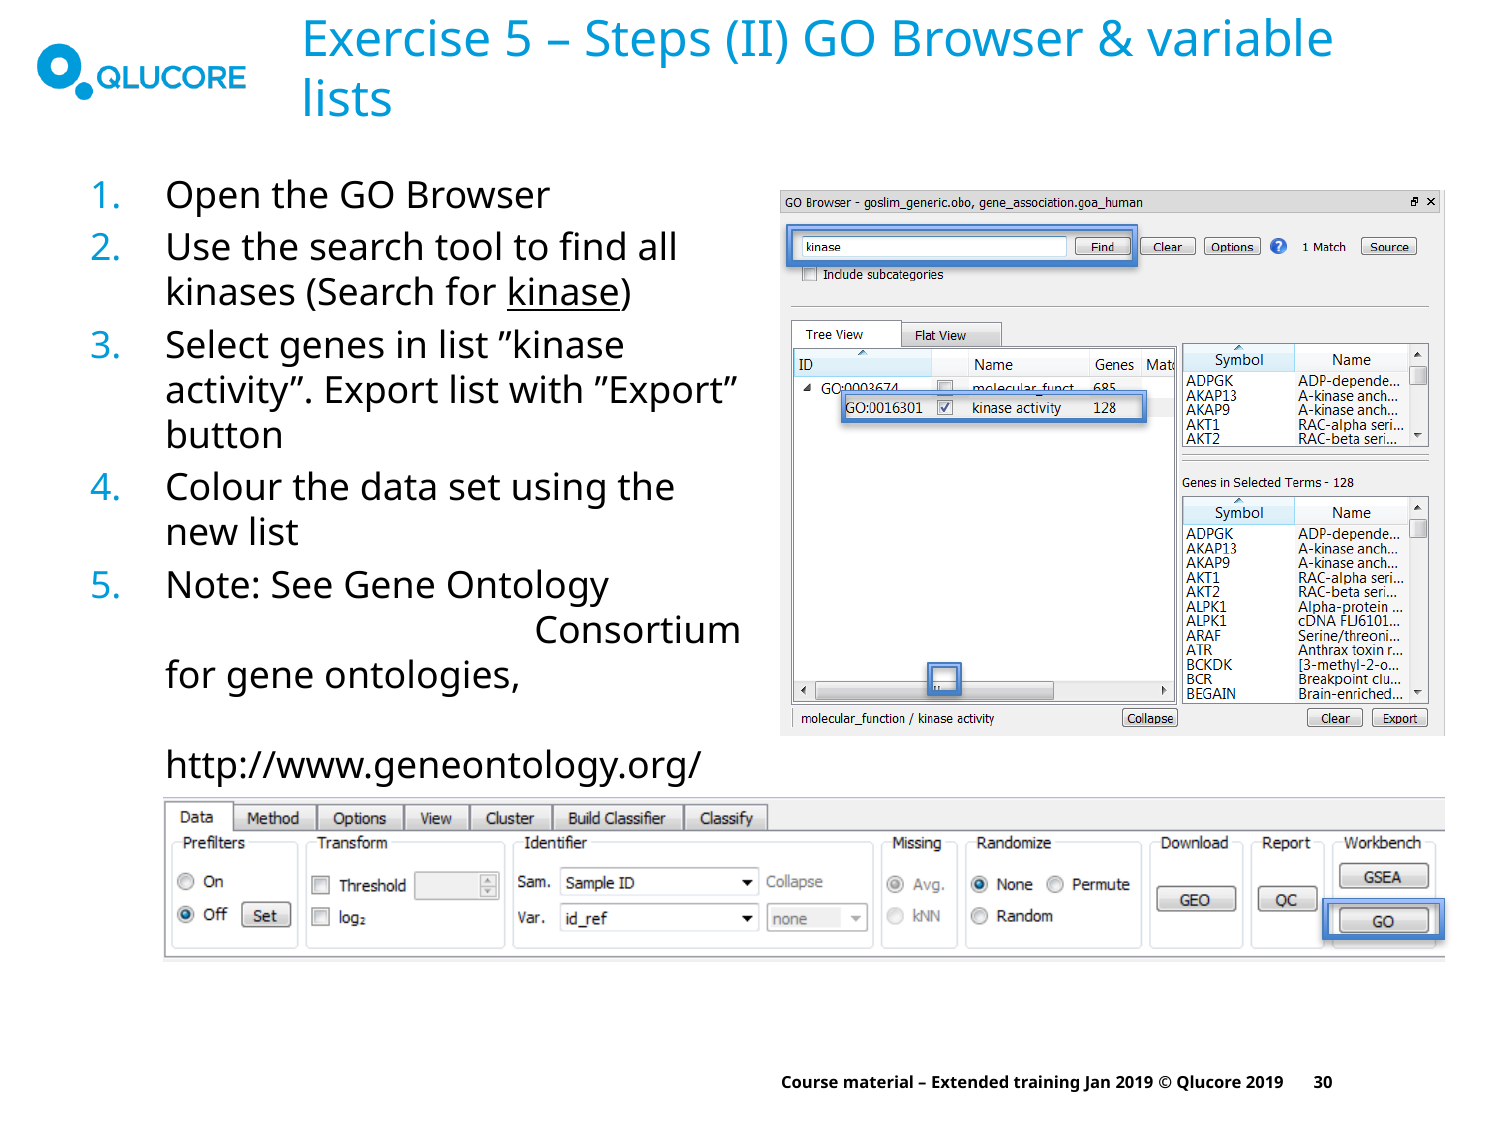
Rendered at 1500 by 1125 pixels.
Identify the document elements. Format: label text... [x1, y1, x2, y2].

picture [163, 797, 1445, 963]
title Exercise 5 – Steps (II) GO Browser & variable lists [286, 8, 1445, 125]
list Open the GO Browser Use the search tool to find all kinases (Search for kinase) Select genes in list ”kinase activity”. Export list with ”Export” button Colour the data set using the new list Note: See Gene Ontology Consortium for gene ontologies, http://www.geneontology.org/ [75, 163, 767, 1052]
picture [780, 190, 1445, 737]
